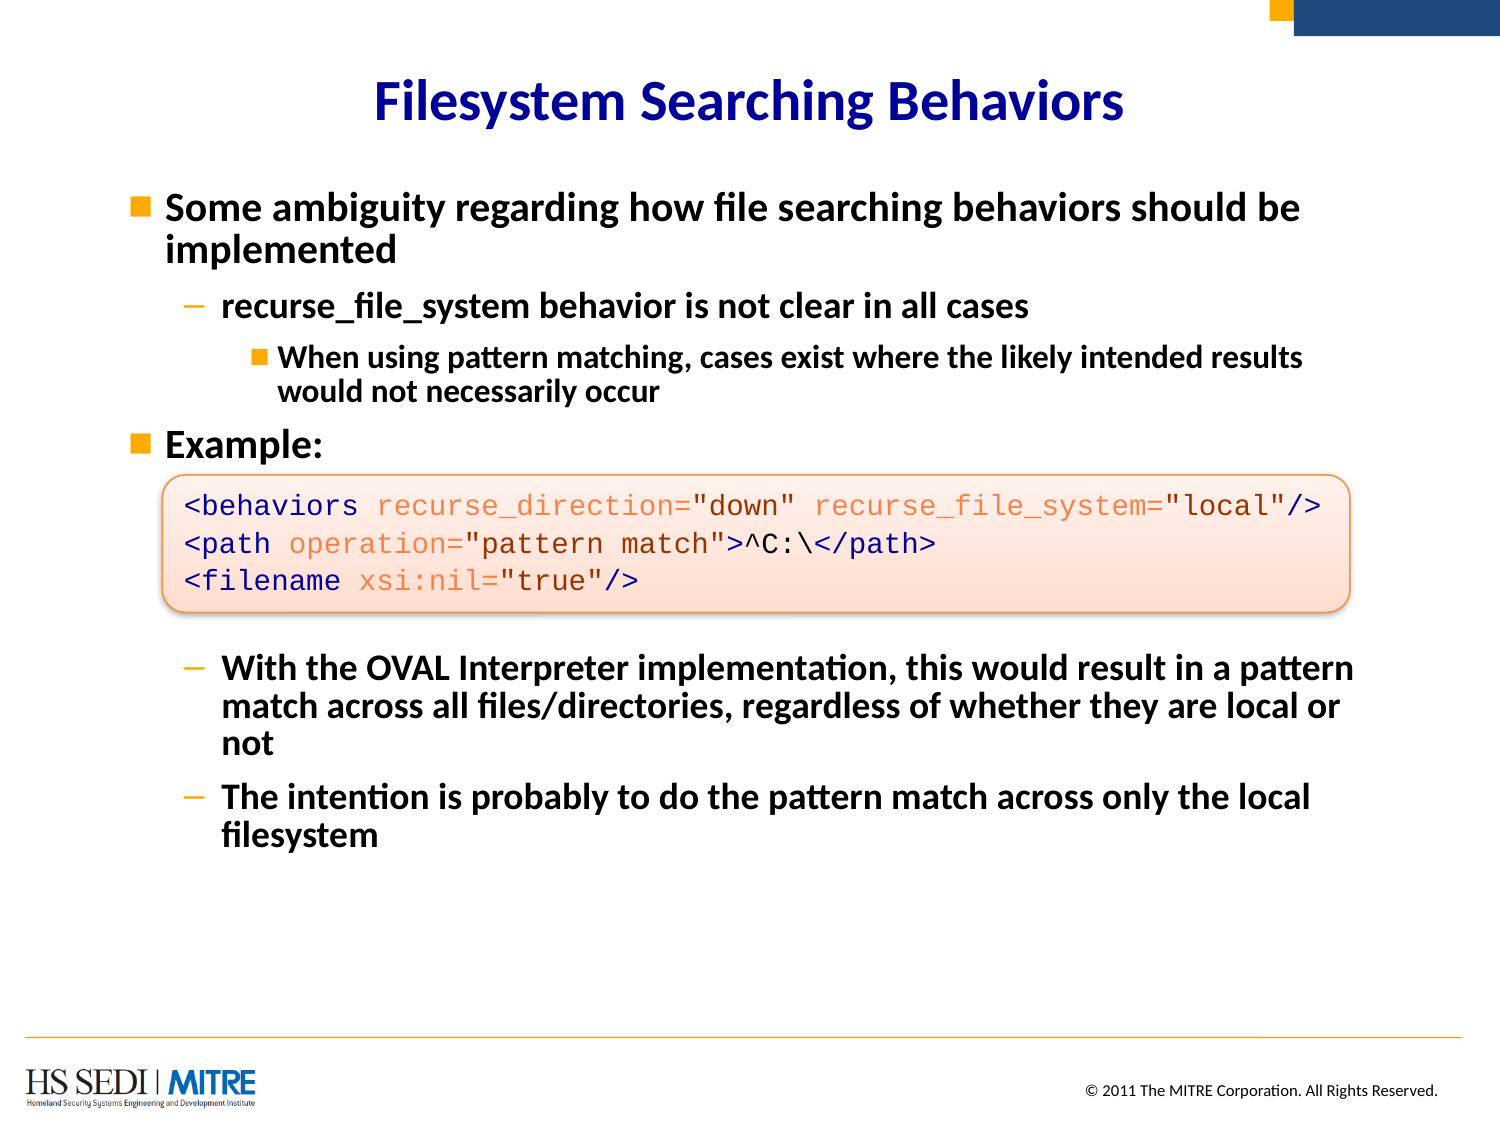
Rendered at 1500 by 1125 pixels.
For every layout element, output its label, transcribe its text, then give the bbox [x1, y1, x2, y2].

picture [20, 1058, 271, 1122]
title Filesystem Searching Behaviors [43, 62, 1457, 151]
list Some ambiguity regarding how file searching behaviors should be implemented recurse_file_system behavior is not clear in all cases When using pattern matching, cases exist where the likely intended results would not necessarily occur Example: <behaviors recurse_direction="down" recurse_file_system="local"/> <path operation="pattern match">^C:\</path> <filename xsi:nil="true"/> With the OVAL Interpreter implementation, this would result in a pattern match across all files/directories, regardless of whether they are local or not The intention is probably to do the pattern match across only the local filesystem [112, 180, 1387, 1024]
